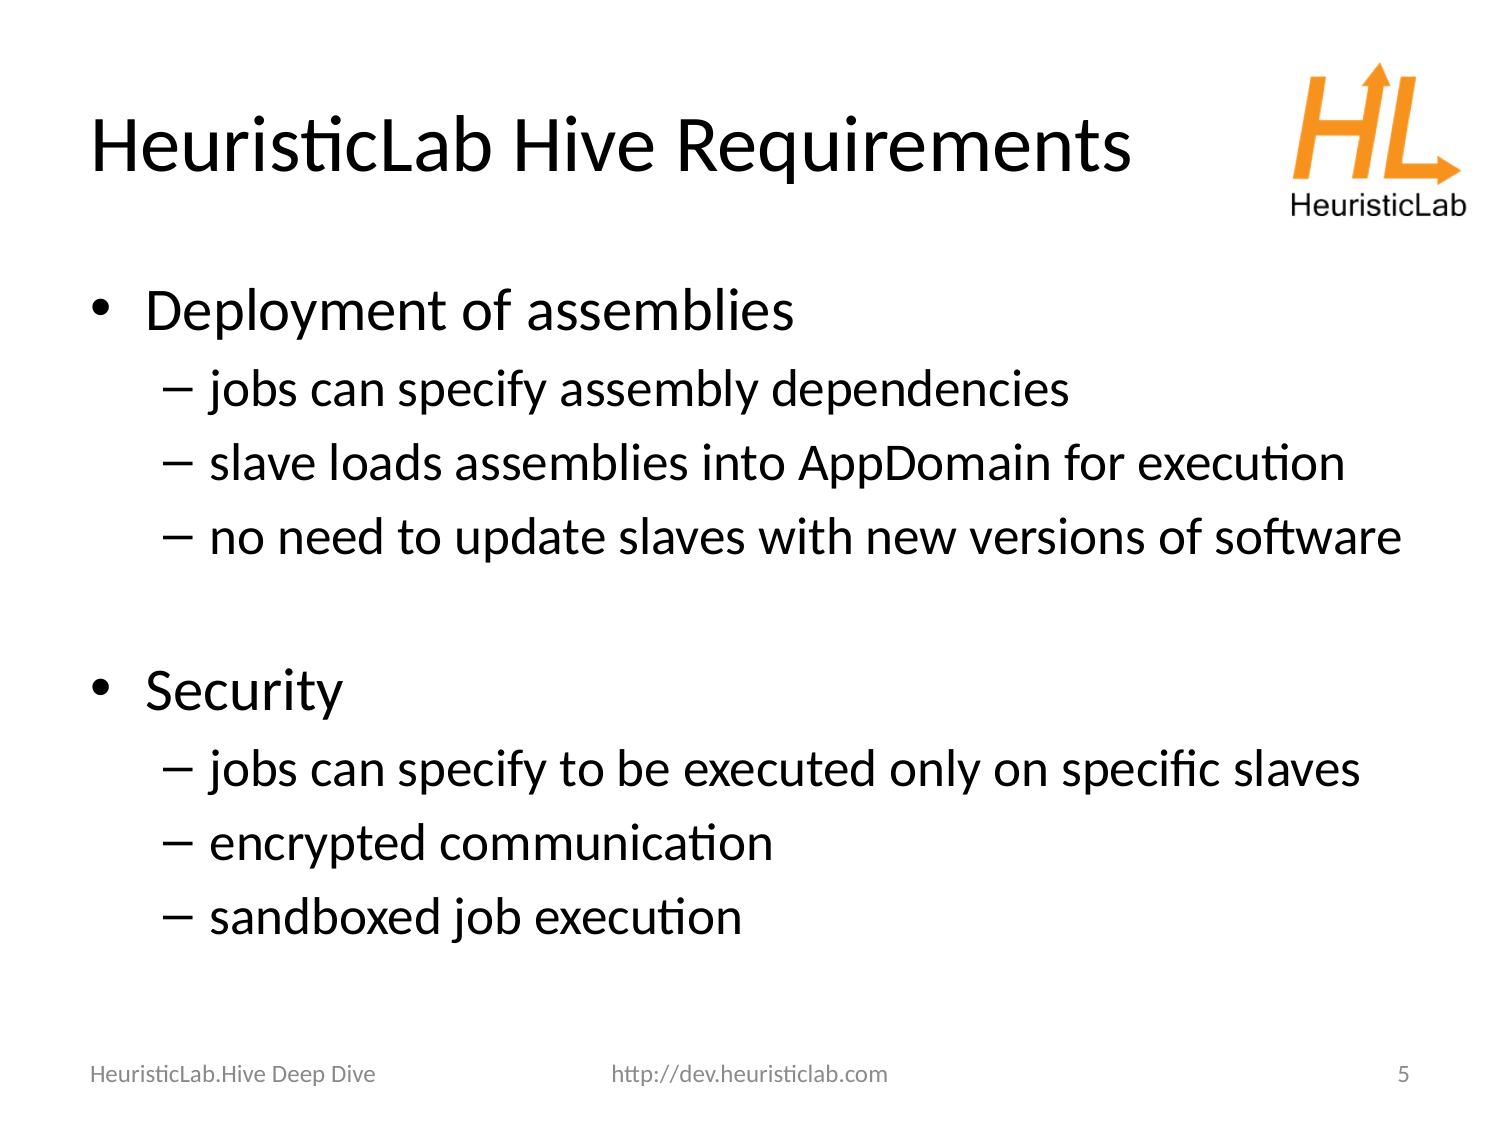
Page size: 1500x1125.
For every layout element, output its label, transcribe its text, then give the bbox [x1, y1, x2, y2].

list Deployment of assemblies jobs can specify assembly dependencies slave loads assemblies into AppDomain for execution no need to update slaves with new versions of software Security jobs can specify to be executed only on specific slaves encrypted communication sandboxed job execution [74, 262, 1426, 1006]
slide_number HeuristicLab.Hive Deep Dive [75, 1042, 425, 1103]
slide_number 5 [1074, 1042, 1425, 1103]
footer http://dev.heuristiclab.com [512, 1042, 988, 1103]
title HeuristicLab Hive Requirements [74, 44, 1282, 233]
picture [1281, 27, 1474, 244]
